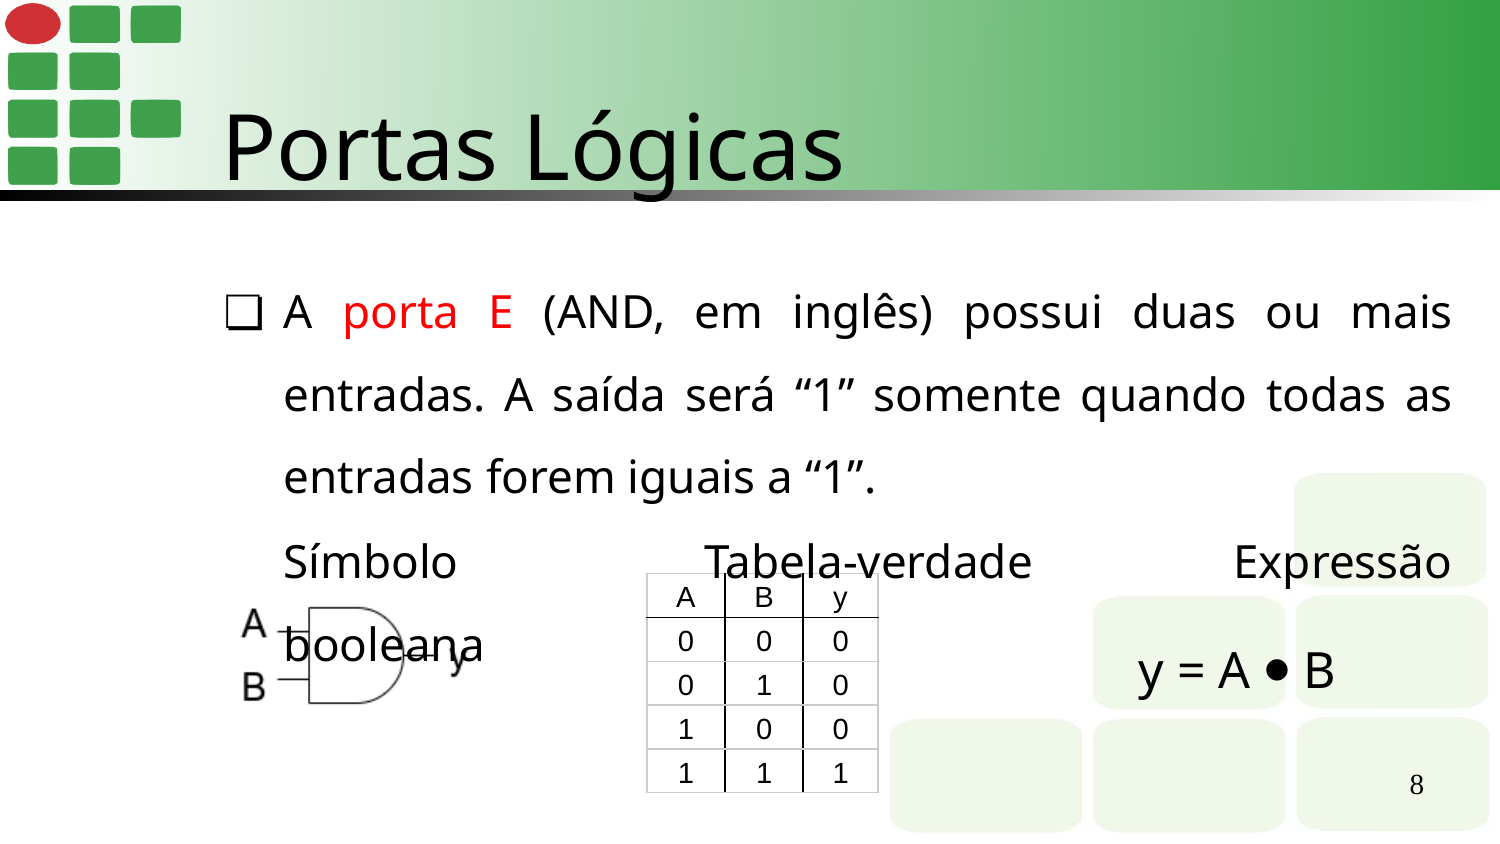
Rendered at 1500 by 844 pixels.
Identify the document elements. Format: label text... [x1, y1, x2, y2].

text_box A porta E (AND, em inglês) possui duas ou mais entradas. A saída será “1” somente quando todas as entradas forem iguais a “1”. [193, 248, 1469, 483]
slide_number ‹#› [1075, 768, 1425, 827]
table_cell 0 [726, 618, 802, 661]
text_box Símbolo Tabela-verdade Expressão booleana [193, 498, 1469, 571]
table_cell 1 [648, 750, 724, 792]
table_cell 0 [804, 706, 877, 748]
table_cell 0 [648, 662, 724, 704]
text_box Portas Lógicas [206, 26, 1468, 207]
table_header B [726, 574, 802, 617]
table_cell 0 [648, 618, 724, 661]
table_cell 0 [804, 662, 877, 704]
table_cell 1 [648, 706, 724, 748]
table_cell 0 [726, 706, 802, 748]
table_header y [804, 574, 877, 617]
table_cell 1 [726, 750, 802, 792]
table_header A [648, 574, 724, 617]
table_cell 1 [804, 750, 877, 792]
table_cell 0 [804, 618, 877, 661]
text_box y = A ⦁ B [1123, 623, 1376, 718]
table_cell 1 [726, 662, 802, 704]
picture [5, 3, 181, 185]
picture [230, 601, 483, 709]
picture [803, 441, 1495, 835]
